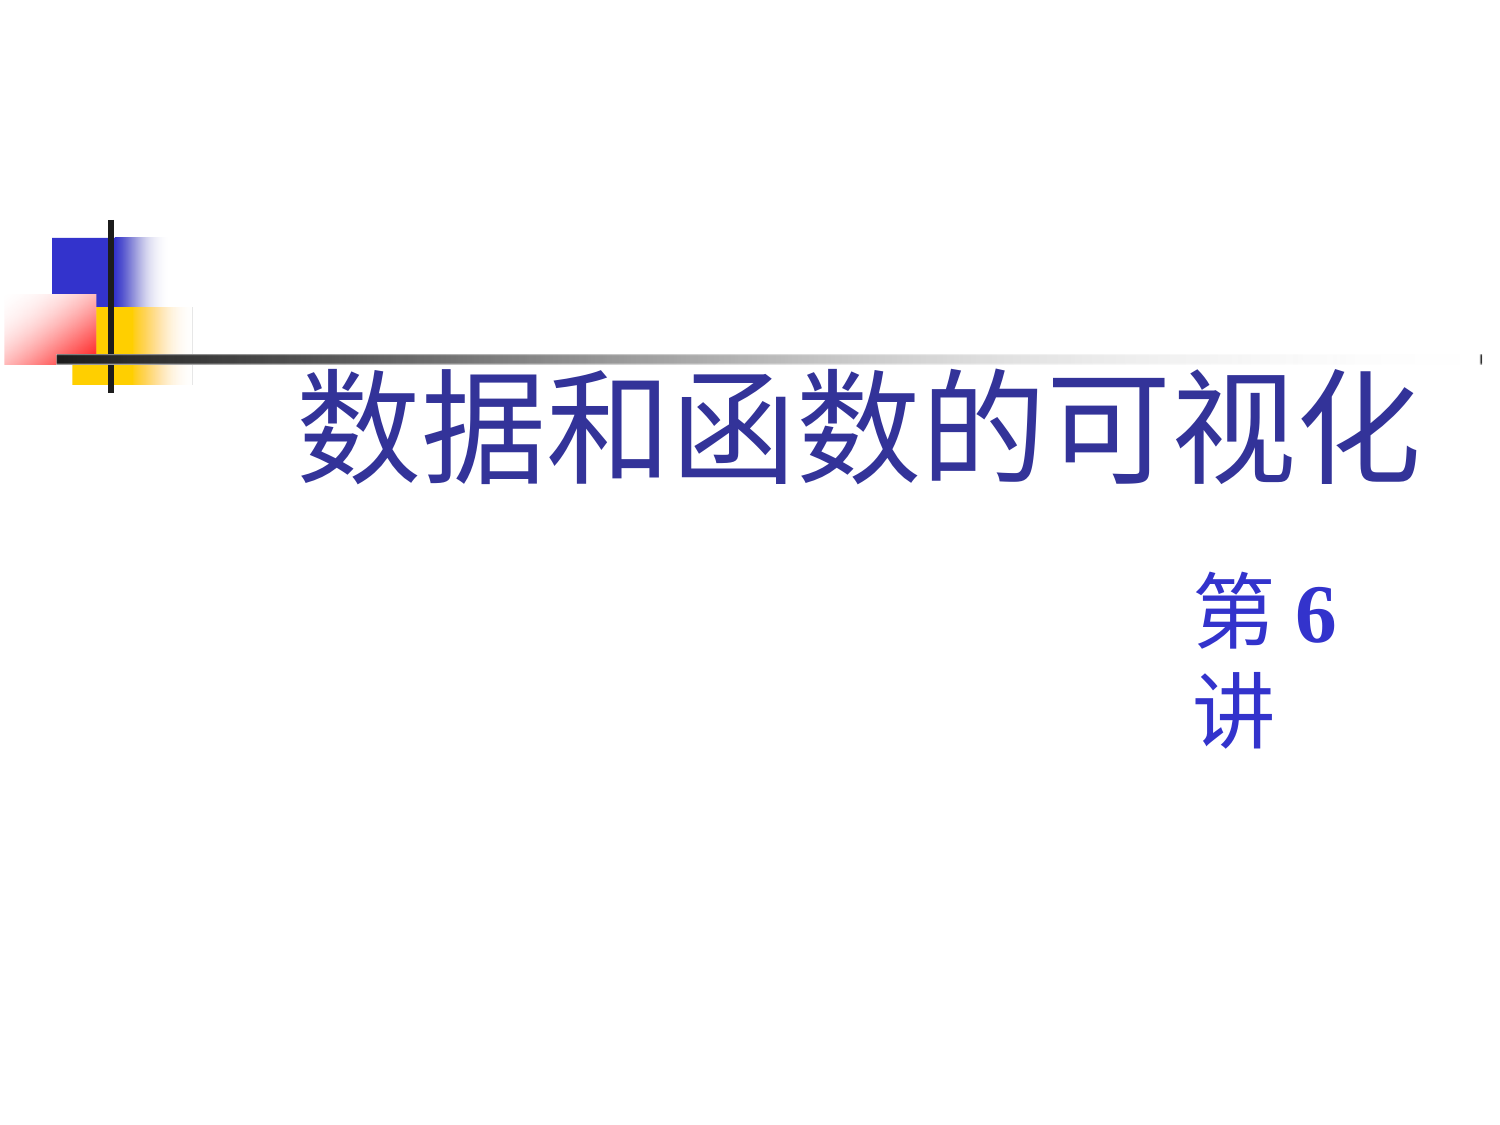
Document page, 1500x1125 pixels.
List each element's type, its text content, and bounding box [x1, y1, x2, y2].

text_box 第6讲 [1190, 558, 1403, 759]
title 数据和函数的可视化 [75, 349, 1425, 538]
picture [4, 294, 97, 365]
picture [1425, 354, 1483, 365]
picture [114, 237, 194, 349]
